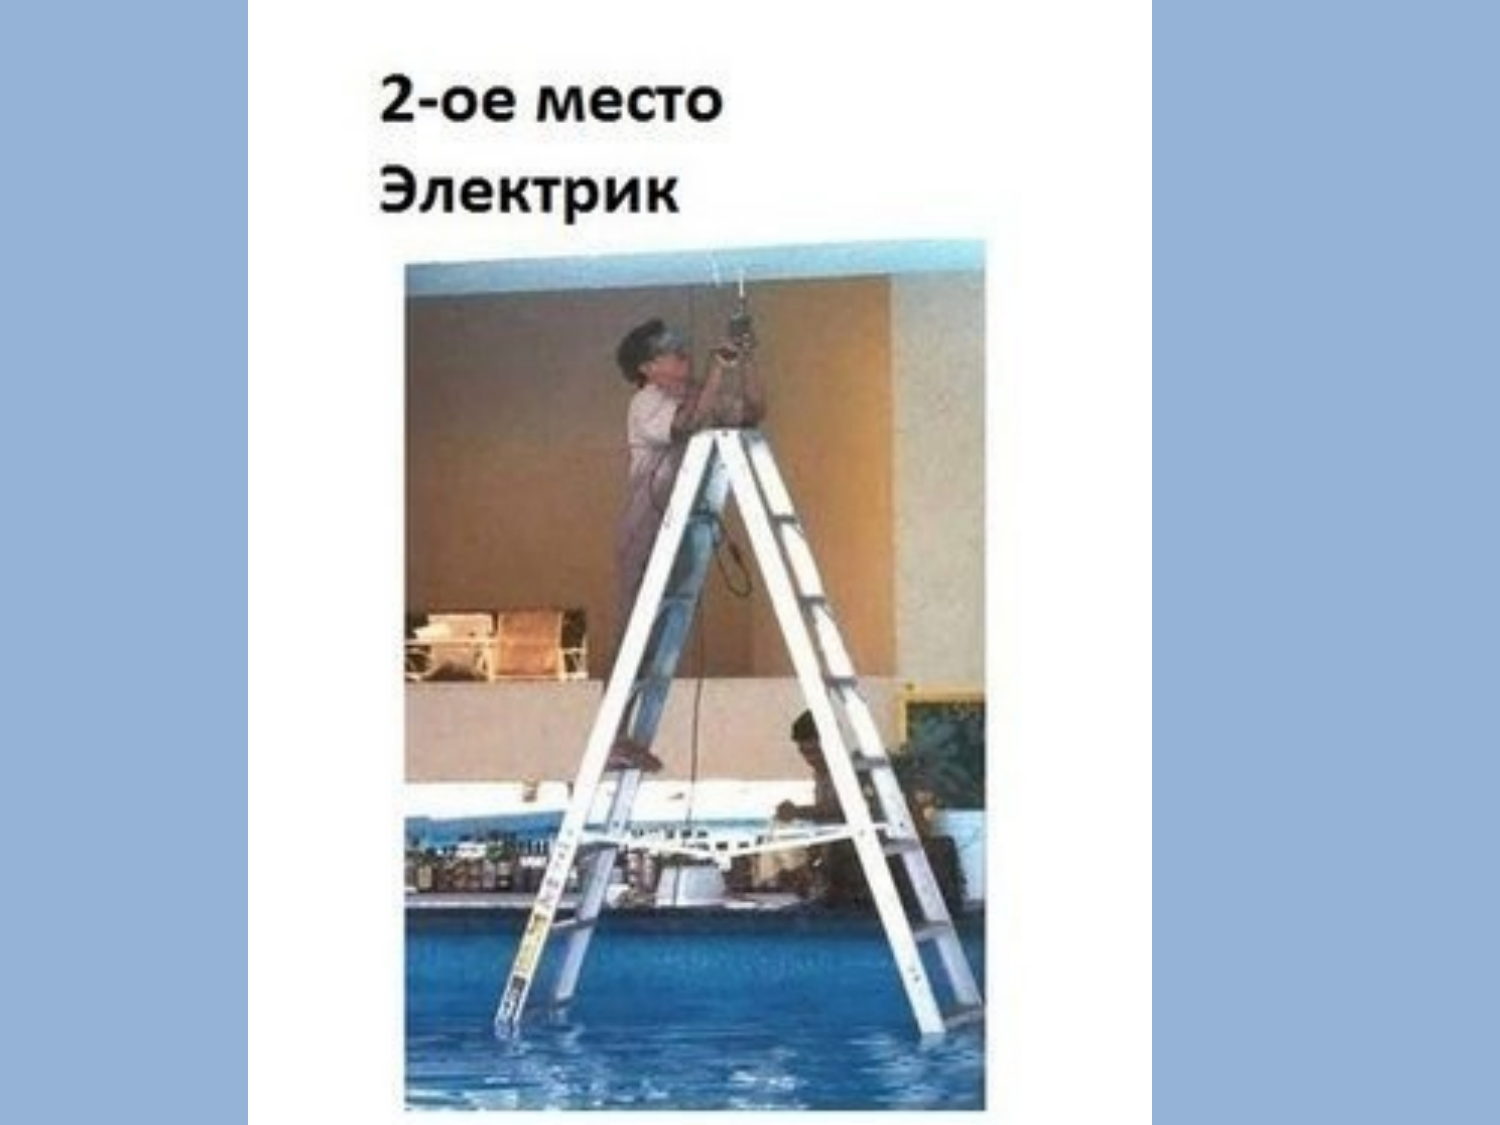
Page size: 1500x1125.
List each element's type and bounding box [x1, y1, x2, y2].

list [248, 0, 1152, 1125]
